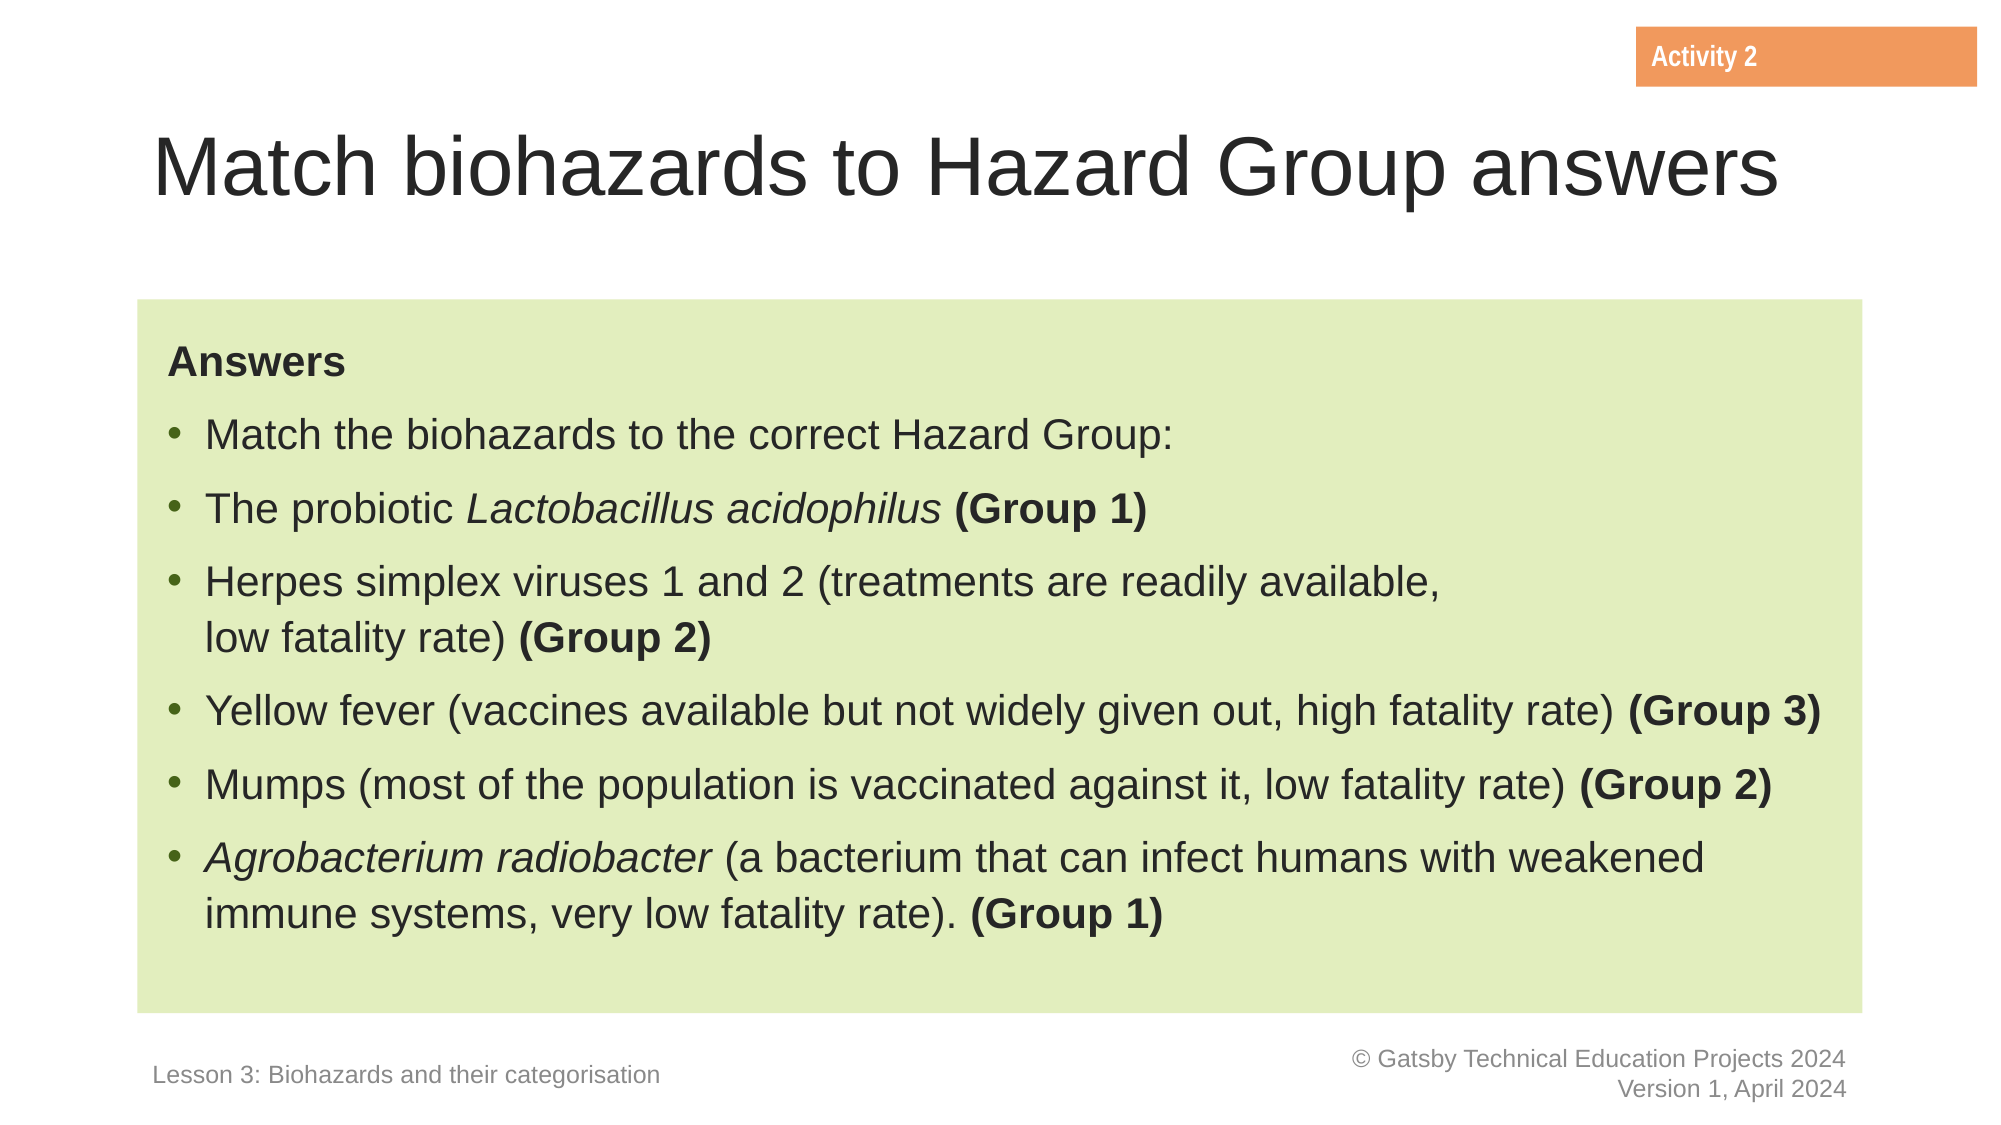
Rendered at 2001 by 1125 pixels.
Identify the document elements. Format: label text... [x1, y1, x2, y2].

title Match biohazards to Hazard Group answers [137, 59, 1863, 278]
list Lesson 3: Biohazards and their categorisation [137, 1042, 829, 1103]
list Activity 2 [1636, 26, 1978, 87]
list Answers Match the biohazards to the correct Hazard Group: The probiotic Lactobacillus acidophilus (Group 1) Herpes simplex viruses 1 and 2 (treatments are readily available, low fatality rate) (Group 2) Yellow fever (vaccines available but not widely given out, high fatality rate) (Group 3) Mumps (most of the population is vaccinated against it, low fatality rate) (Group 2) Agrobacterium radiobacter (a bacterium that can infect humans with weakened immune systems, very low fatality rate). (Group 1) [137, 299, 1863, 1014]
